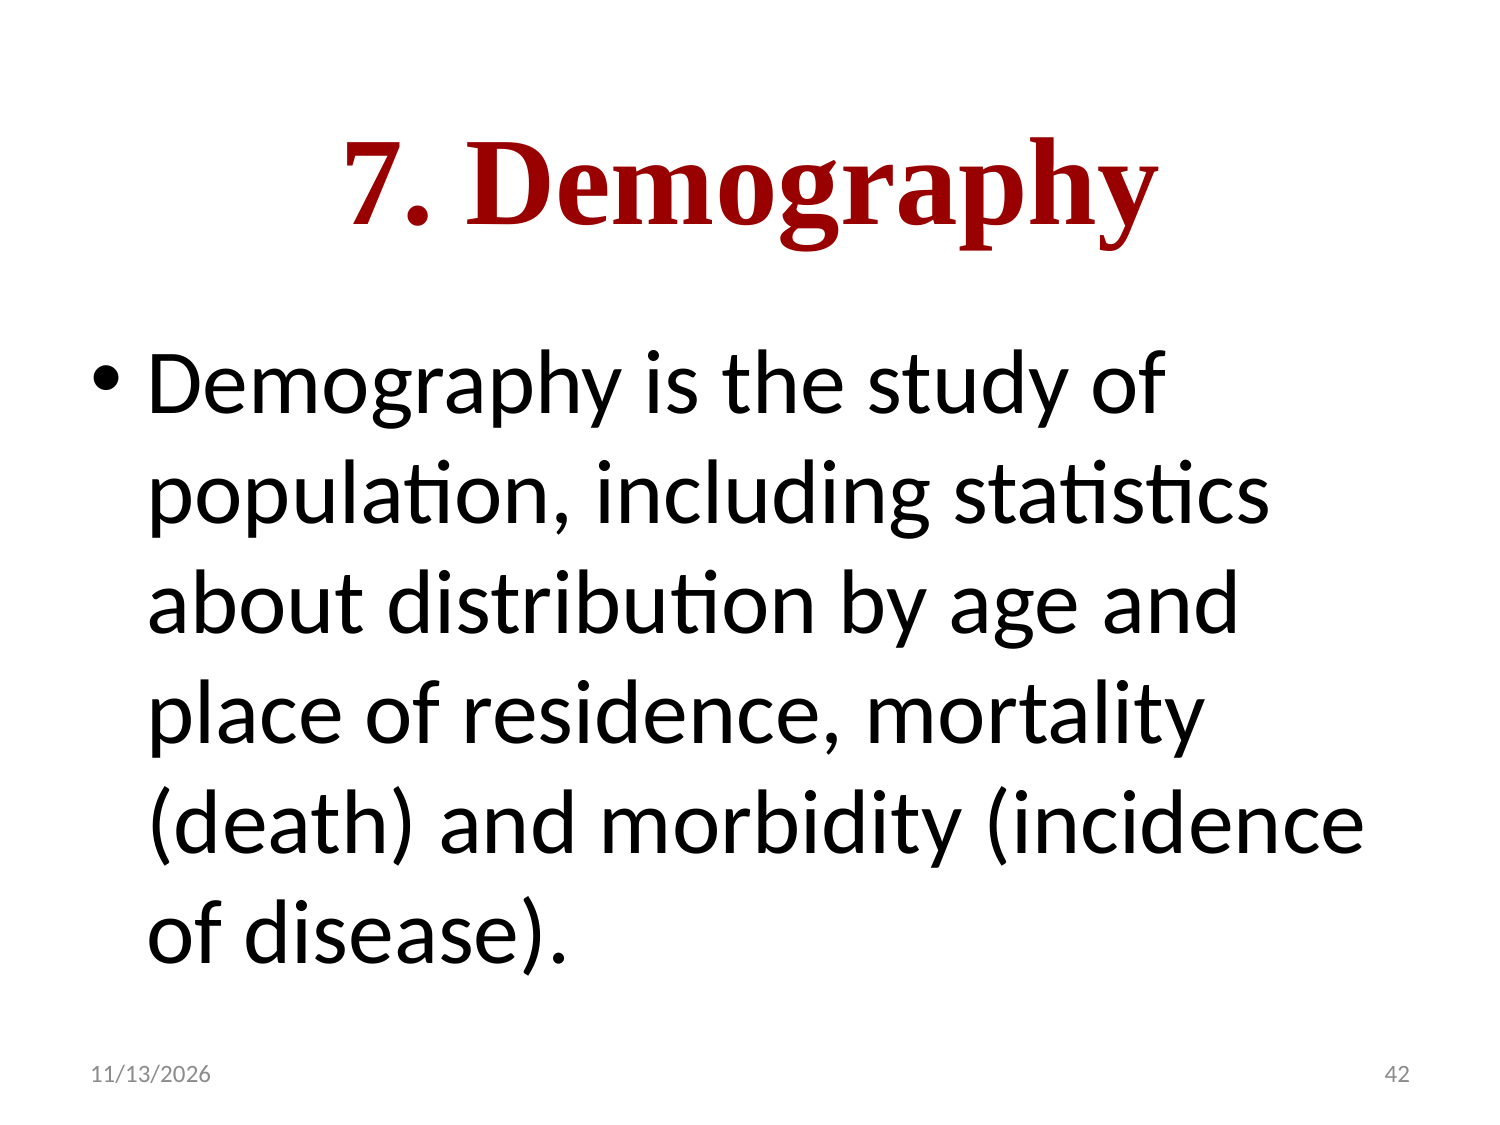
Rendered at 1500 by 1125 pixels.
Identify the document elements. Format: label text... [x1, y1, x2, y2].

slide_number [75, 1042, 425, 1103]
slide_number 42 [1074, 1042, 1425, 1103]
title 7. Demography [75, 75, 1425, 275]
list Demography is the study of population, including statistics about distribution by age and place of residence, mortality (death) and morbidity (incidence of disease). [75, 314, 1425, 1094]
